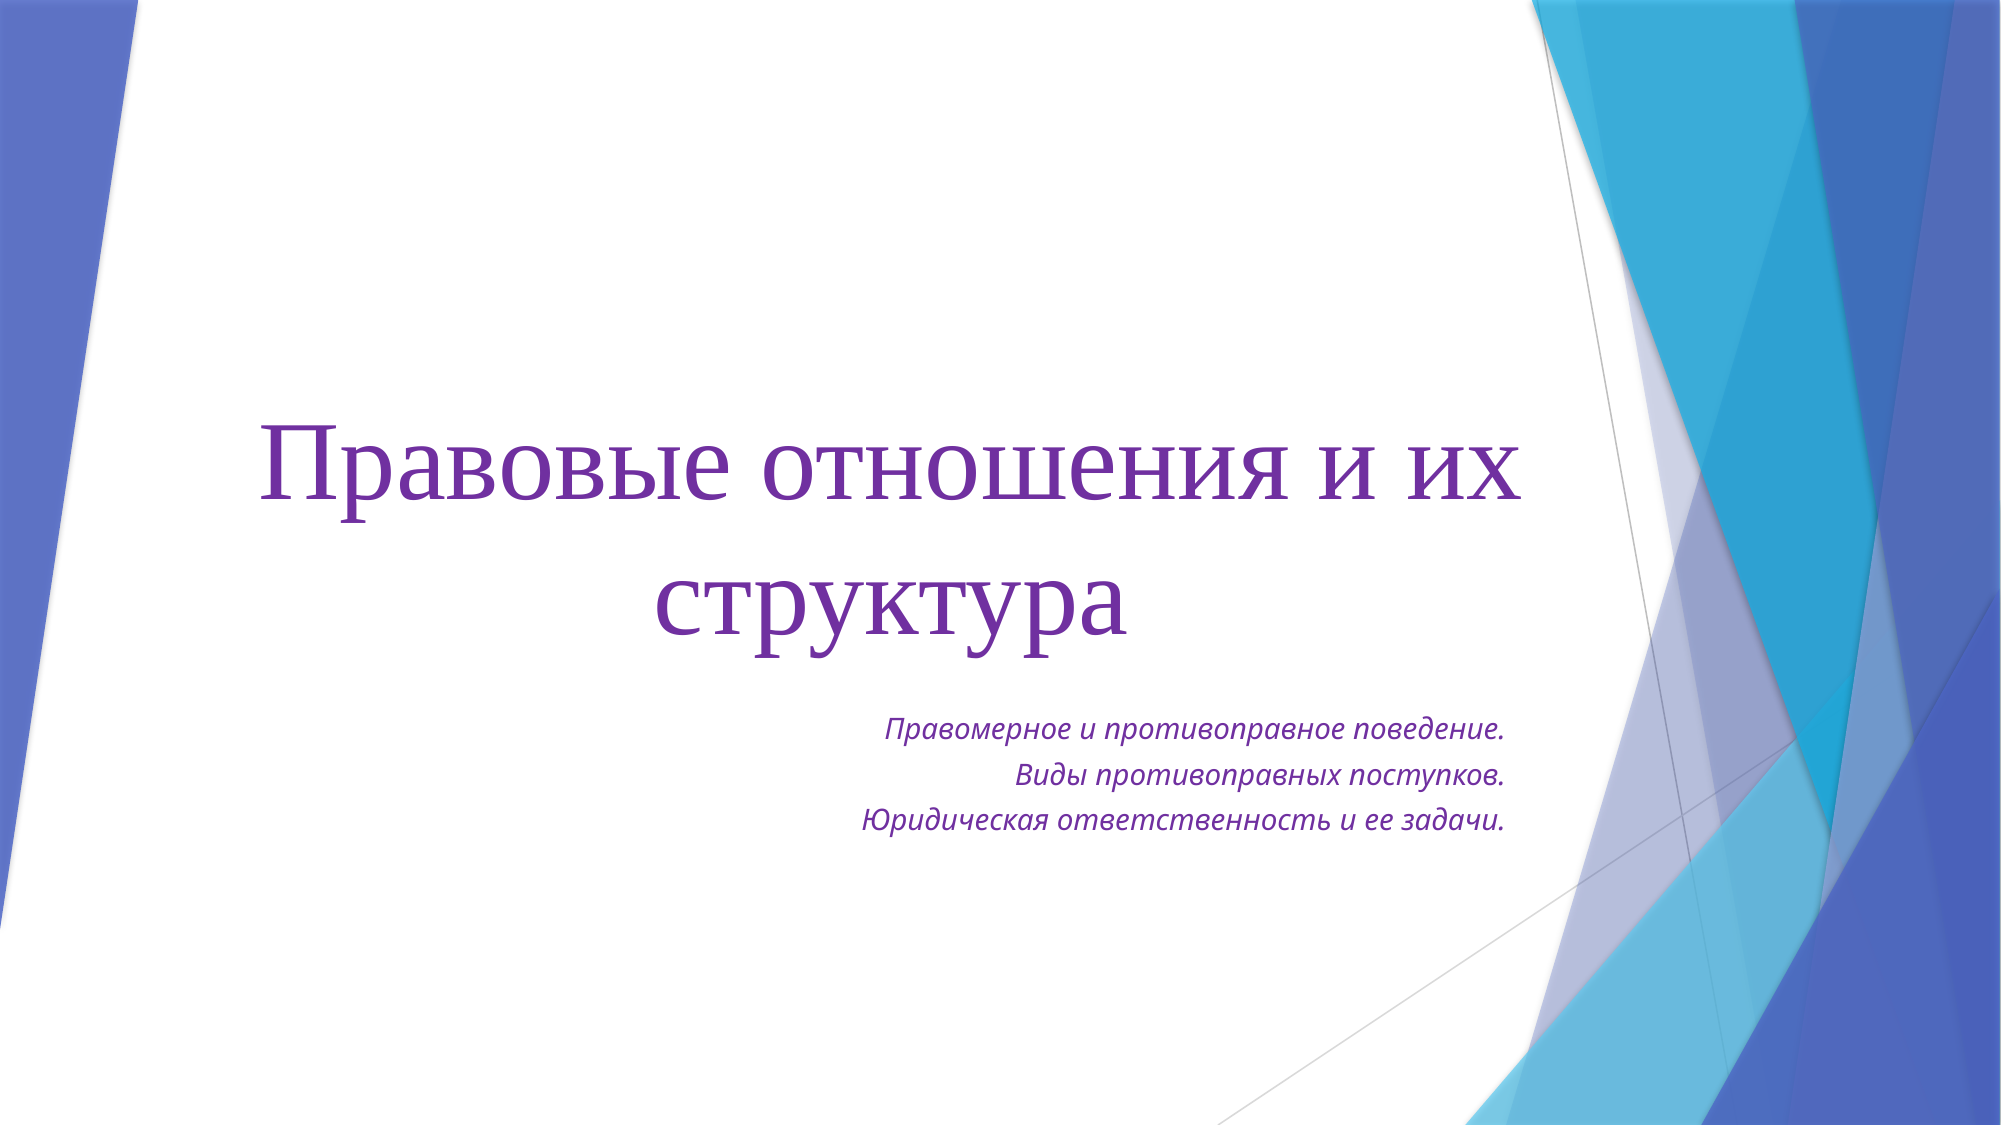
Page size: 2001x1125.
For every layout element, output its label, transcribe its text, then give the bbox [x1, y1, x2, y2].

title Правовые отношения и их структура [197, 347, 1585, 665]
subtitle Правомерное и противоправное поведение. Виды противоправных поступков. Юридическая ответственность и ее задачи. [465, 702, 1522, 845]
